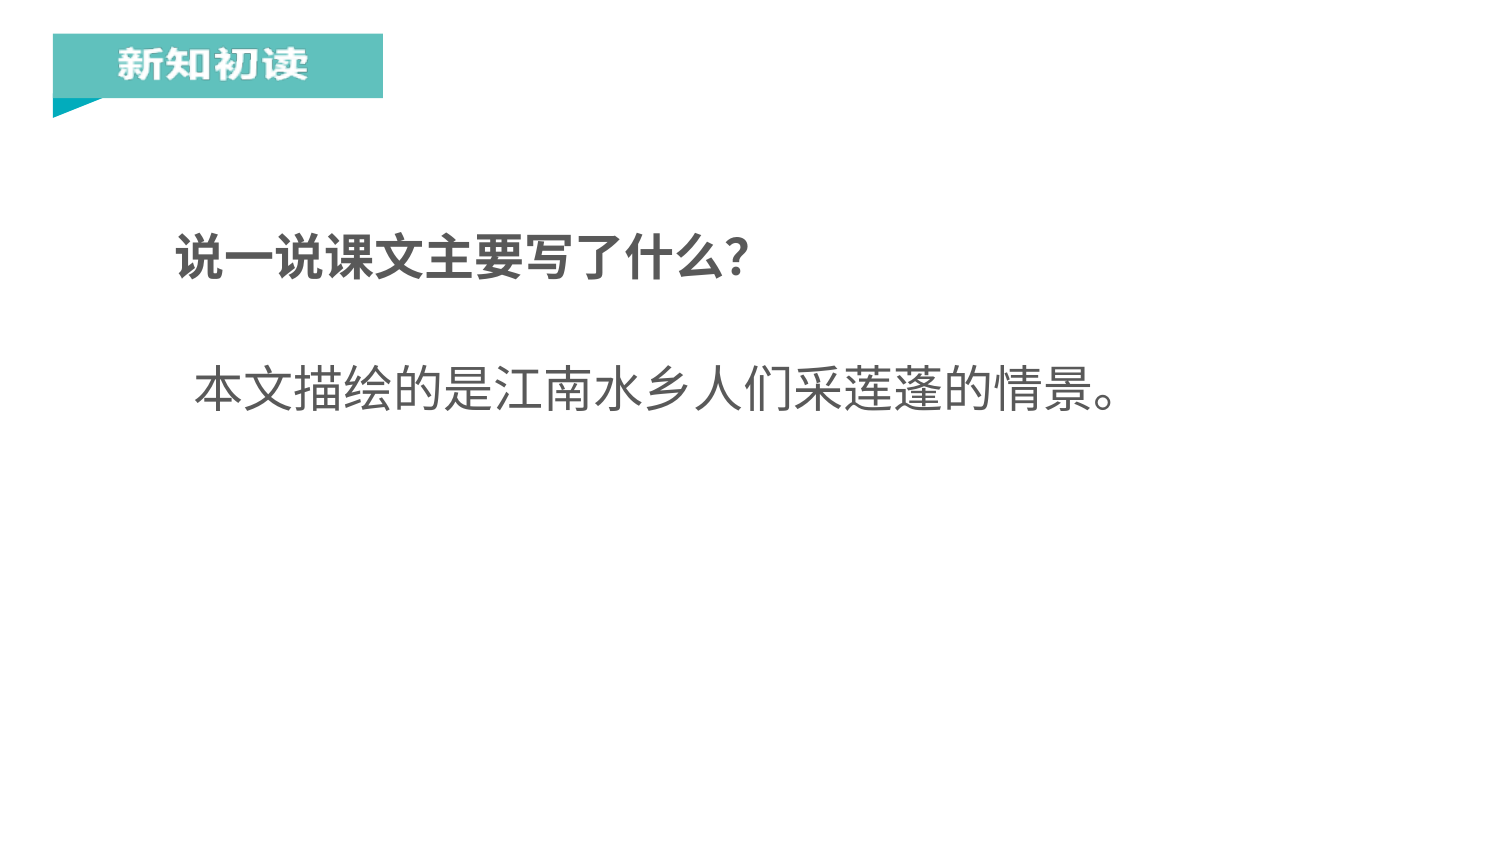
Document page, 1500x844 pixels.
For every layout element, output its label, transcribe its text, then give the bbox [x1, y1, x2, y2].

picture [53, 32, 375, 105]
text_box 本文描绘的是江南水乡人们采莲蓬的情景。 [74, 334, 1237, 426]
text_box 说一说课文主要写了什么？ [56, 202, 1007, 293]
